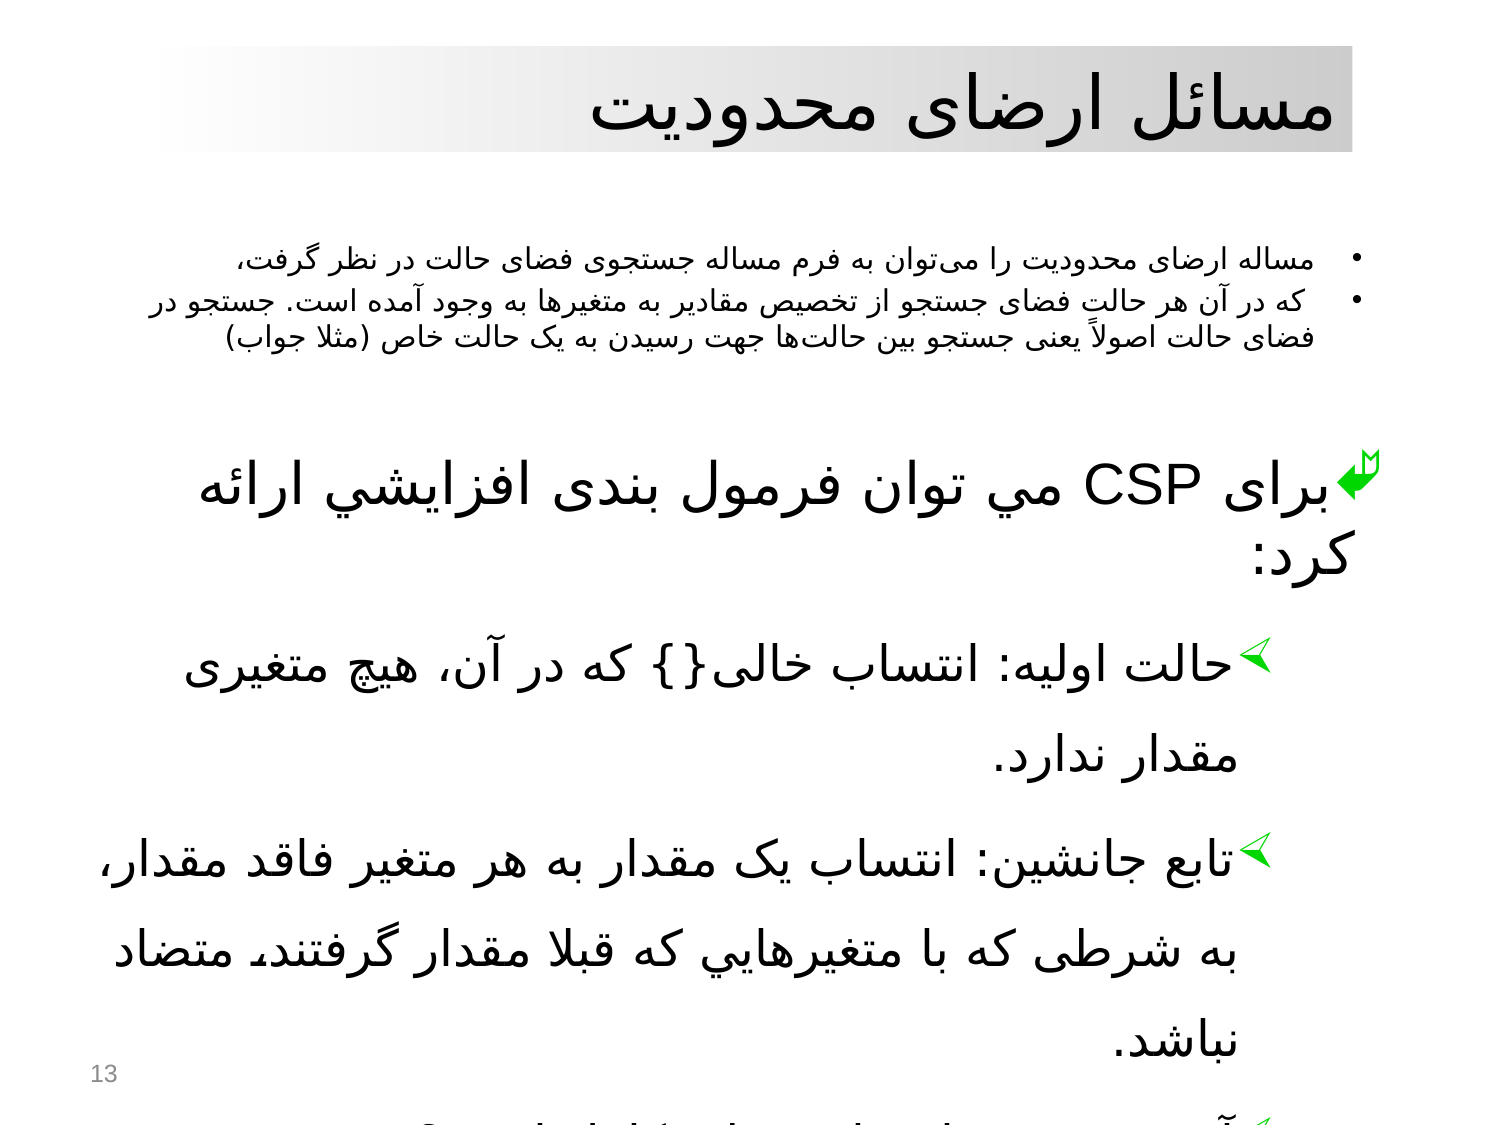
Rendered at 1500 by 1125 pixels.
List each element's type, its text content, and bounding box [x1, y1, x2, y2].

text_box مسائل ارضای محدودیت [152, 46, 1353, 152]
text_box برای CSP مي توان فرمول بندی افزايشي ارائه کرد: حالت اوليه: انتساب خالی{} که در آن، هيچ متغيری مقدار ندارد. تابع جانشين: انتساب يک مقدار به هر متغير فاقد مقدار، به شرطی که با متغيرهايي که قبلا مقدار گرفتند، متضاد نباشد. آزمون هدف: انتساب فعلی کامل است؟ هزينه مسير: هزينه ثابت برای هر مرحله برای شطرنج هزینه نداریم [70, 359, 1406, 1125]
list مساله ارضای محدودیت را می‌توان به فرم مساله جستجوی فضای حالت در نظر گرفت، که در آن هر حالت فضای جستجو از تخصیص مقادیر به متغیر‌ها به وجود آمده است. جستجو در فضای حالت اصولاً یعنی‌ جستجو بین حالت‌ها جهت رسیدن به یک حالت خاص (مثلا جواب) [100, 231, 1376, 398]
